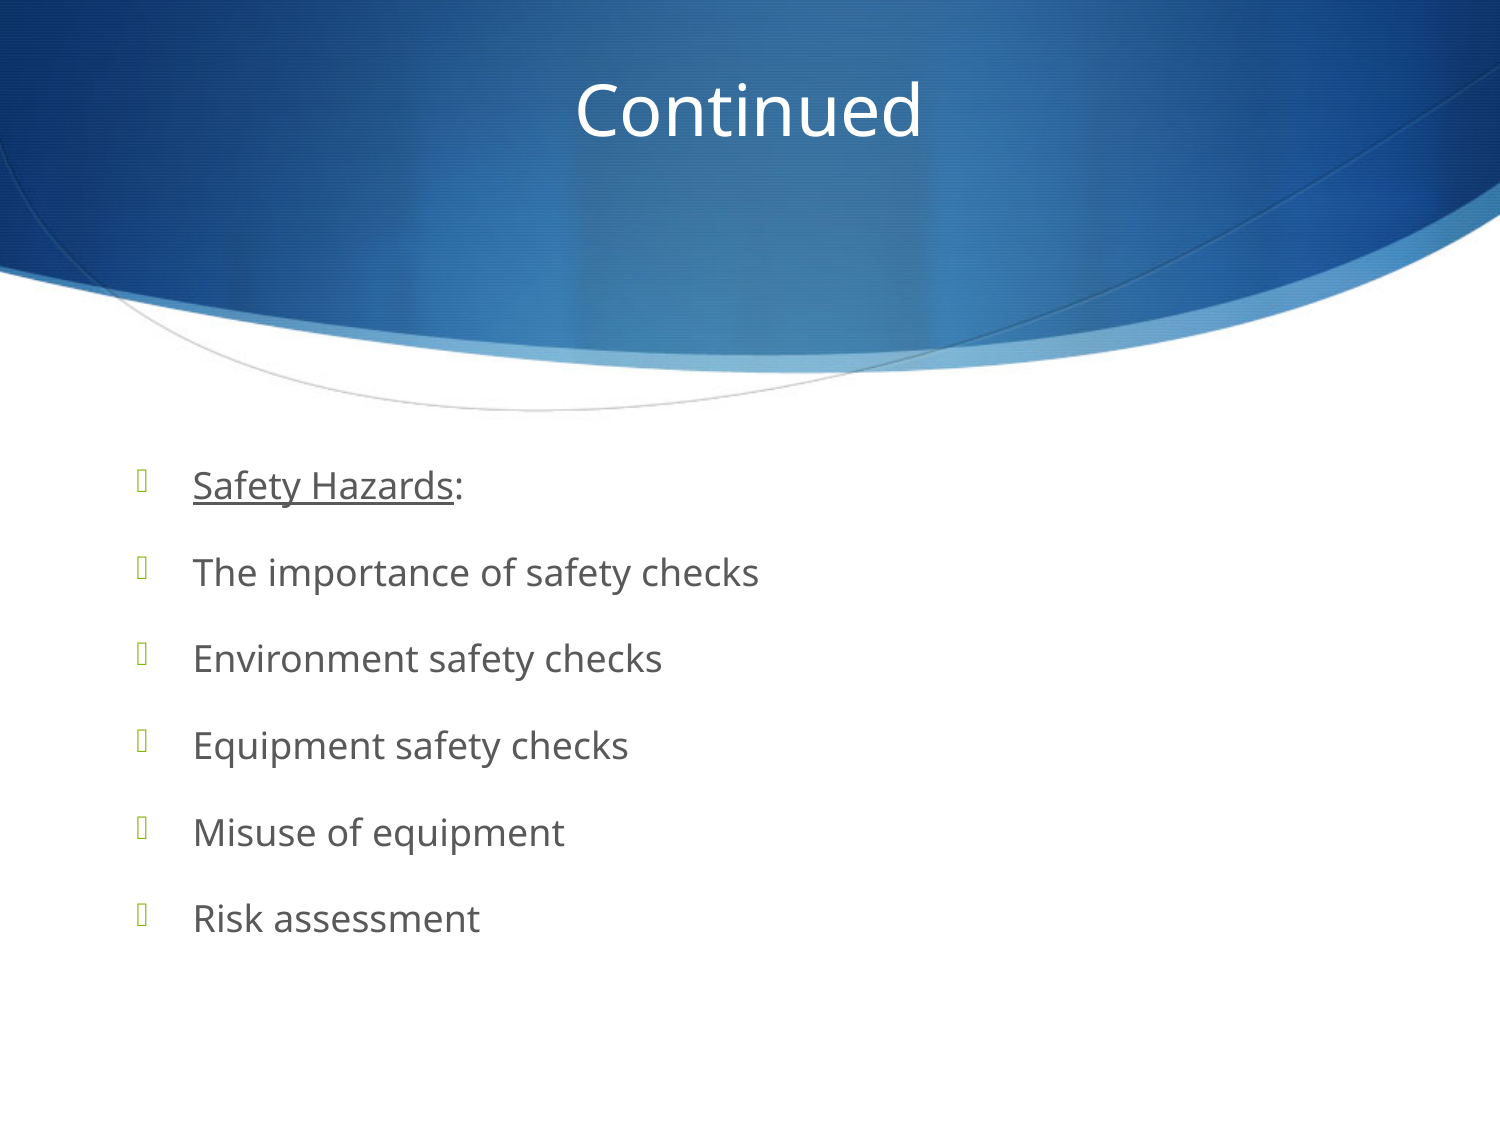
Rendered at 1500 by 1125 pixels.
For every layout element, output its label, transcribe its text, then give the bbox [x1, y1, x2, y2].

picture [0, 0, 1500, 1125]
title Continued [75, 56, 1425, 245]
list Safety Hazards: The importance of safety checks Environment safety checks Equipment safety checks Misuse of equipment Risk assessment [121, 454, 1379, 991]
